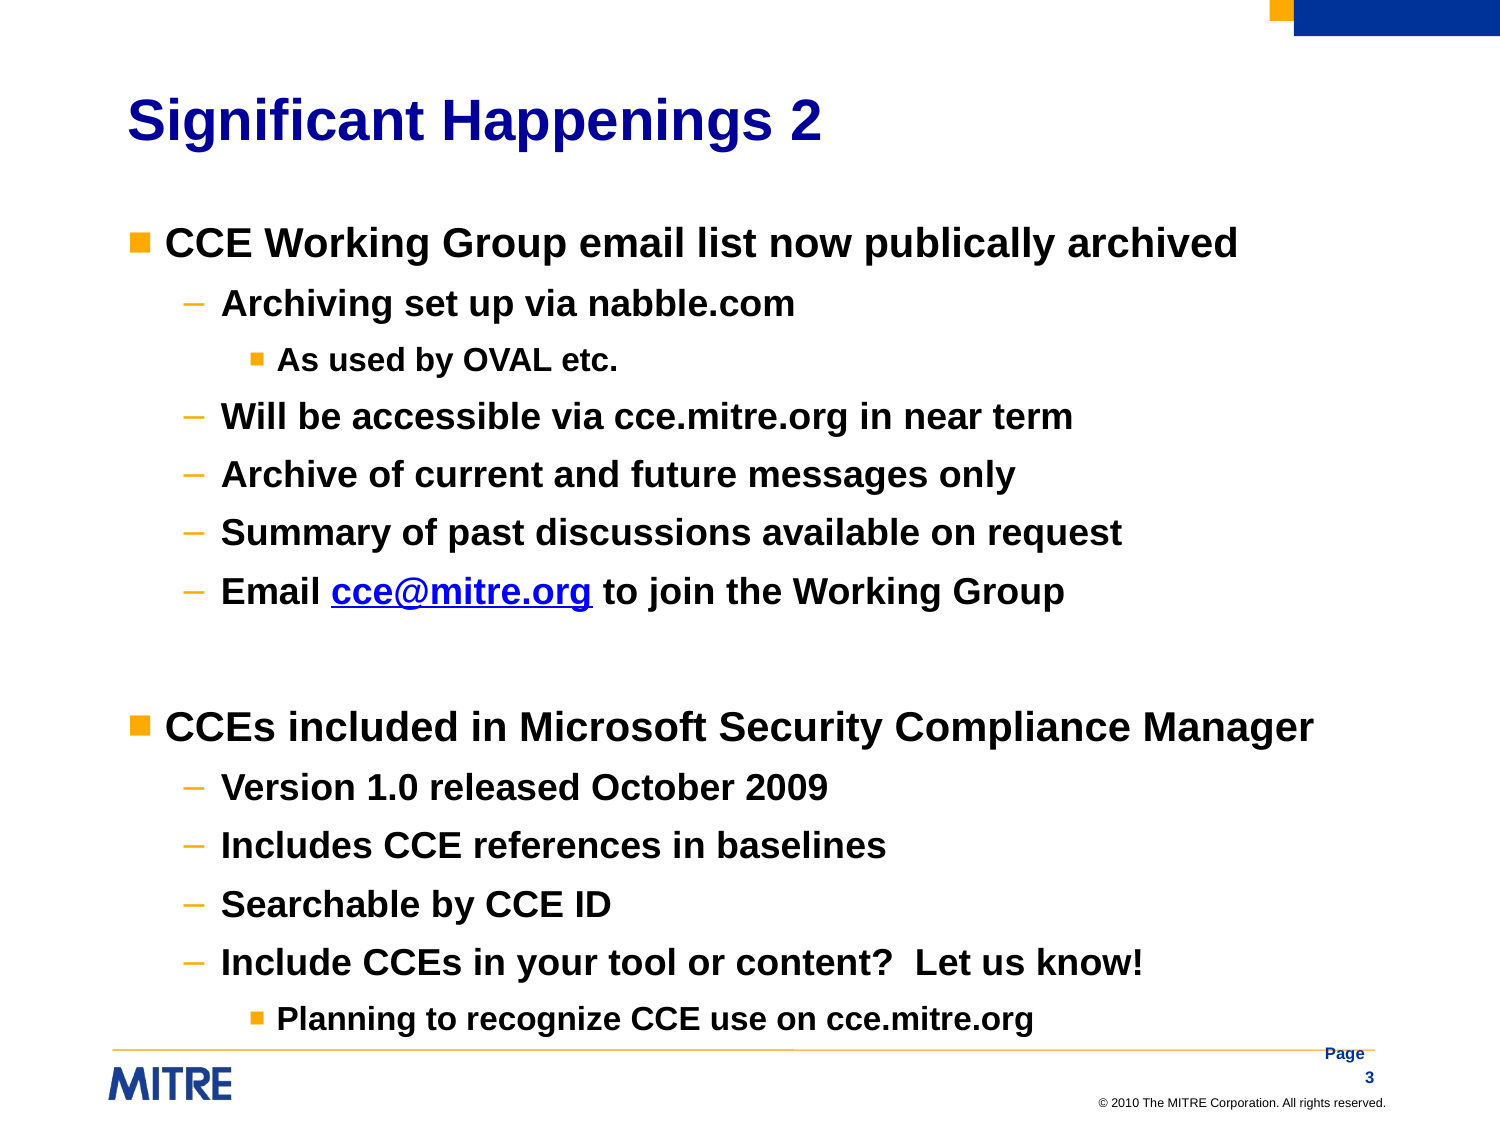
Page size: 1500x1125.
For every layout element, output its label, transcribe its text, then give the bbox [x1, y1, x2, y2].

list CCE Working Group email list now publically archived Archiving set up via nabble.com As used by OVAL etc. Will be accessible via cce.mitre.org in near term Archive of current and future messages only Summary of past discussions available on request Email cce@mitre.org to join the Working Group CCEs included in Microsoft Security Compliance Manager Version 1.0 released October 2009 Includes CCE references in baselines Searchable by CCE ID Include CCEs in your tool or content? Let us know! Planning to recognize CCE use on cce.mitre.org [112, 212, 1376, 1015]
title Significant Happenings 2 [112, 45, 1375, 200]
slide_number Page 3 [1301, 1049, 1390, 1076]
picture [103, 1064, 236, 1106]
